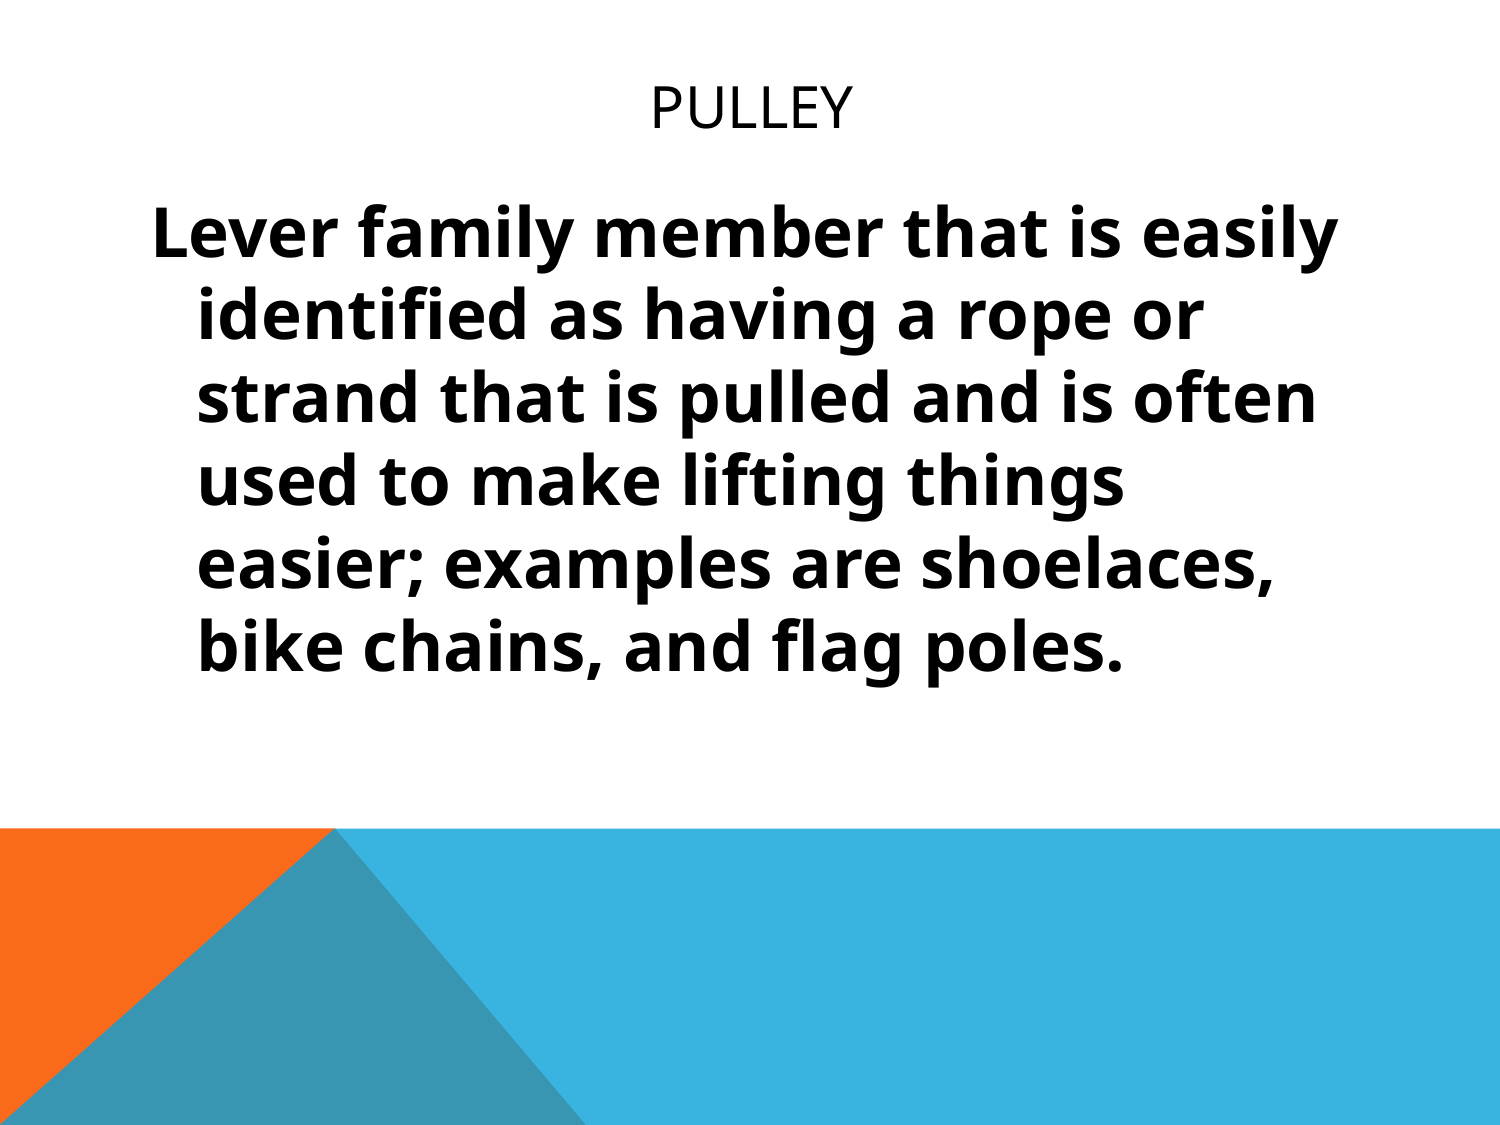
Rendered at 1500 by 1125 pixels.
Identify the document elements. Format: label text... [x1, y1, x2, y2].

list Lever family member that is easily identified as having a rope or strand that is pulled and is often used to make lifting things easier; examples are shoelaces, bike chains, and flag poles. [135, 180, 1369, 768]
title Pulley [135, 60, 1369, 150]
